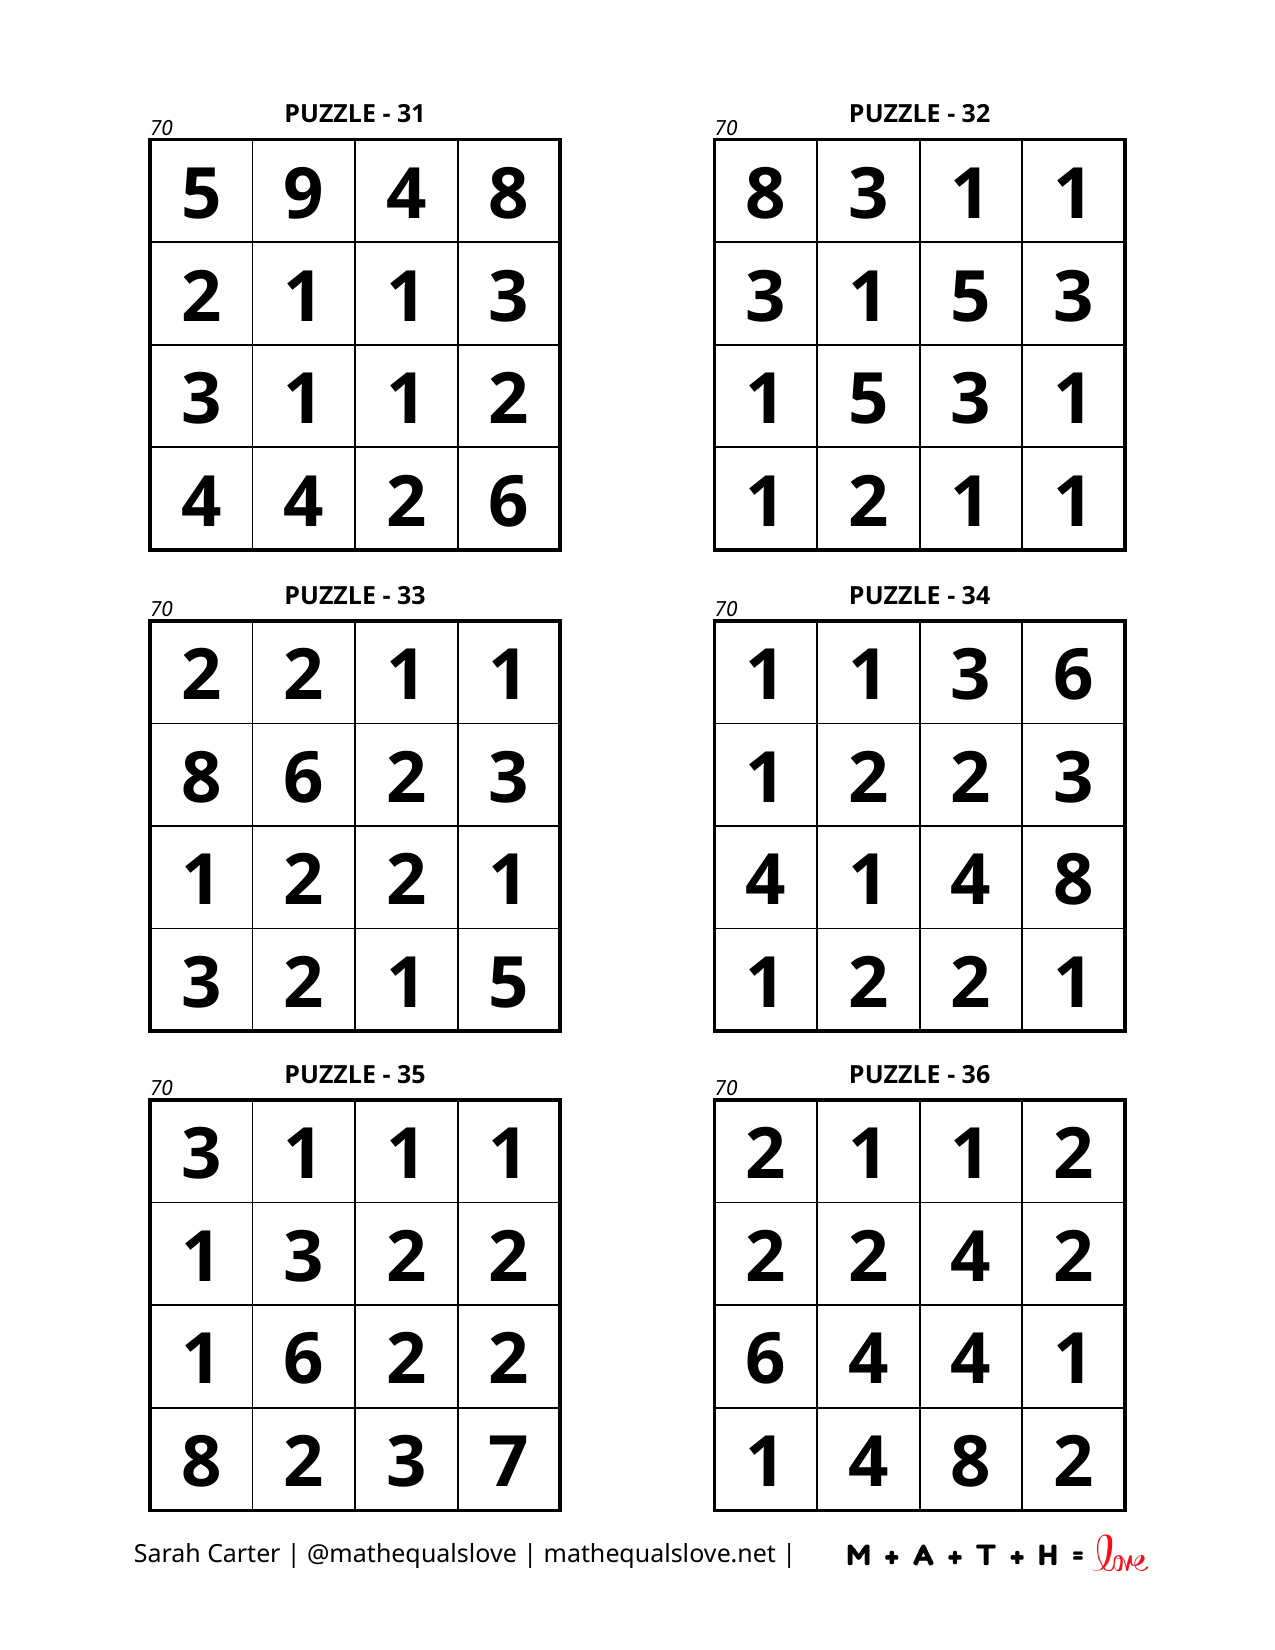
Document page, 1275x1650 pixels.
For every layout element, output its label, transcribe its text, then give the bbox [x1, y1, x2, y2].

text_box PUZZLE - 34 [714, 579, 1125, 610]
table_cell 8 [1023, 827, 1123, 928]
table_cell 1 [921, 448, 1021, 548]
table_cell 1 [716, 448, 816, 548]
table_cell 1 [1023, 929, 1123, 1029]
table_cell 5 [459, 929, 558, 1029]
text_box PUZZLE - 36 [714, 1058, 1125, 1089]
table_cell 6 [716, 1306, 816, 1407]
table_cell 2 [818, 929, 919, 1029]
table_cell 2 [356, 1203, 457, 1304]
table_header 1 [459, 623, 558, 723]
text_box 70 [714, 1074, 923, 1100]
table_header 2 [1023, 1102, 1123, 1202]
table_cell 1 [716, 1409, 816, 1509]
text_box PUZZLE - 31 [149, 97, 561, 128]
table_cell 1 [253, 346, 354, 446]
table_header 8 [716, 141, 816, 241]
table_cell 1 [152, 1306, 252, 1407]
table_cell 4 [818, 1306, 919, 1407]
table_cell 2 [921, 929, 1021, 1029]
text_box 70 [714, 114, 923, 140]
table_header 1 [818, 623, 919, 723]
table_header 2 [253, 623, 354, 723]
table_cell 1 [1023, 448, 1123, 548]
table_cell 4 [716, 827, 816, 928]
table_cell 2 [459, 346, 558, 446]
table_cell 1 [716, 346, 816, 446]
table_cell 2 [1023, 1203, 1123, 1304]
table_cell 1 [152, 1203, 252, 1304]
table_cell 5 [818, 346, 919, 446]
table_cell 3 [716, 243, 816, 344]
table_cell 6 [253, 724, 354, 825]
table_cell 1 [818, 827, 919, 928]
table_cell 1 [716, 724, 816, 825]
table_cell 2 [818, 724, 919, 825]
table_cell 4 [152, 448, 252, 548]
table_cell 1 [818, 243, 919, 344]
table_cell 3 [152, 929, 252, 1029]
table_cell 2 [459, 1306, 558, 1407]
table_cell 1 [152, 827, 252, 928]
table_cell 2 [152, 243, 252, 344]
table_cell 4 [818, 1409, 919, 1509]
table_header 1 [818, 1102, 919, 1202]
table_header 1 [921, 141, 1021, 241]
table_cell 4 [921, 827, 1021, 928]
table_header 1 [716, 623, 816, 723]
table_cell 2 [818, 448, 919, 548]
text_box PUZZLE - 33 [149, 579, 561, 610]
table_cell 2 [459, 1203, 558, 1304]
table_cell 6 [459, 448, 558, 548]
table_cell 2 [818, 1203, 919, 1304]
table_header 2 [152, 623, 252, 723]
text_box PUZZLE - 32 [714, 97, 1125, 128]
table_header 9 [253, 141, 354, 241]
table_cell 2 [356, 448, 457, 548]
table_header 3 [152, 1102, 252, 1202]
table_cell 2 [1023, 1409, 1123, 1509]
table_cell 2 [253, 929, 354, 1029]
table_cell 7 [459, 1409, 558, 1509]
table_cell 3 [459, 724, 558, 825]
table_header 1 [921, 1102, 1021, 1202]
table_cell 3 [1023, 724, 1123, 825]
table_cell 8 [152, 1409, 252, 1509]
text_box PUZZLE - 35 [149, 1058, 561, 1089]
table_cell 3 [1023, 243, 1123, 344]
table_cell 1 [253, 243, 354, 344]
table_cell 1 [459, 827, 558, 928]
table_cell 2 [356, 827, 457, 928]
table_header 5 [152, 141, 252, 241]
table_header 3 [818, 141, 919, 241]
table_cell 1 [1023, 1306, 1123, 1407]
table_cell 1 [716, 929, 816, 1029]
table_header 8 [459, 141, 558, 241]
text_box 70 [149, 114, 359, 140]
table_cell 3 [921, 346, 1021, 446]
table_cell 2 [253, 1409, 354, 1509]
table_cell 2 [253, 827, 354, 928]
table_header 3 [921, 623, 1021, 723]
text_box 70 [714, 595, 923, 621]
table_cell 4 [921, 1306, 1021, 1407]
table_cell 1 [356, 346, 457, 446]
table_cell 2 [356, 724, 457, 825]
table_cell 3 [253, 1203, 354, 1304]
table_header 2 [716, 1102, 816, 1202]
table_cell 1 [356, 243, 457, 344]
table_cell 8 [921, 1409, 1021, 1509]
table_header 1 [459, 1102, 558, 1202]
table_cell 6 [253, 1306, 354, 1407]
table_cell 2 [921, 724, 1021, 825]
text_box 70 [149, 595, 359, 621]
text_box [118, 1529, 1199, 1576]
table_cell 8 [152, 724, 252, 825]
text_box 70 [149, 1074, 359, 1100]
table_header 1 [356, 623, 457, 723]
table_cell 1 [1023, 346, 1123, 446]
table_cell 4 [253, 448, 354, 548]
table_header 1 [1023, 141, 1123, 241]
table_cell 2 [356, 1306, 457, 1407]
table_header 4 [356, 141, 457, 241]
table_header 1 [253, 1102, 354, 1202]
table_cell 5 [921, 243, 1021, 344]
table_cell 3 [356, 1409, 457, 1509]
table_cell 3 [152, 346, 252, 446]
table_header 6 [1023, 623, 1123, 723]
table_cell 2 [716, 1203, 816, 1304]
table_cell 3 [459, 243, 558, 344]
table_cell 4 [921, 1203, 1021, 1304]
table_header 1 [356, 1102, 457, 1202]
table_cell 1 [356, 929, 457, 1029]
